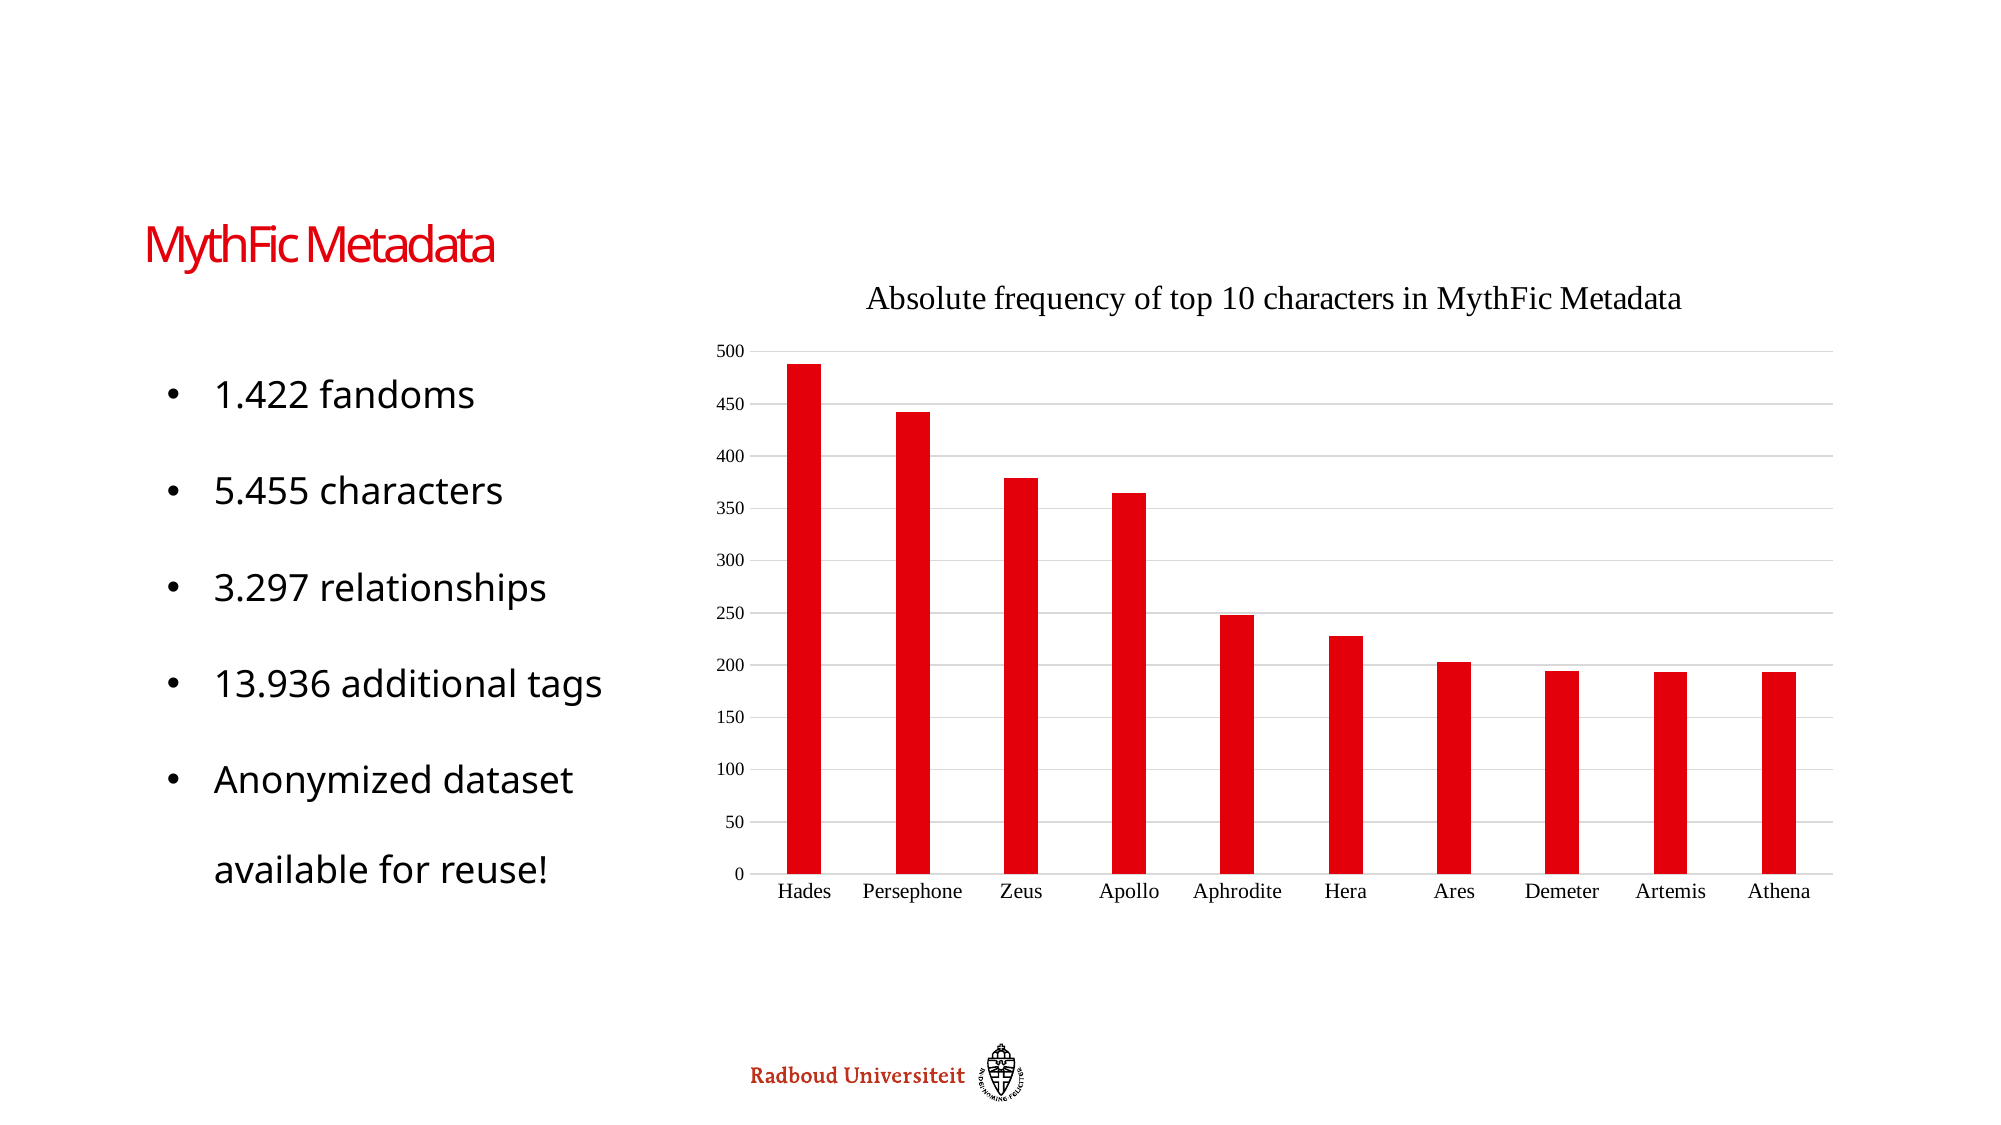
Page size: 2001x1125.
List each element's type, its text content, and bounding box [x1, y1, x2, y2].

title MythFic Metadata [143, 152, 1857, 271]
list 1.422 fandoms 5.455 characters 3.297 relationships 13.936 additional tags Anonymized dataset available for reuse! [166, 326, 670, 973]
chart [692, 248, 1857, 918]
